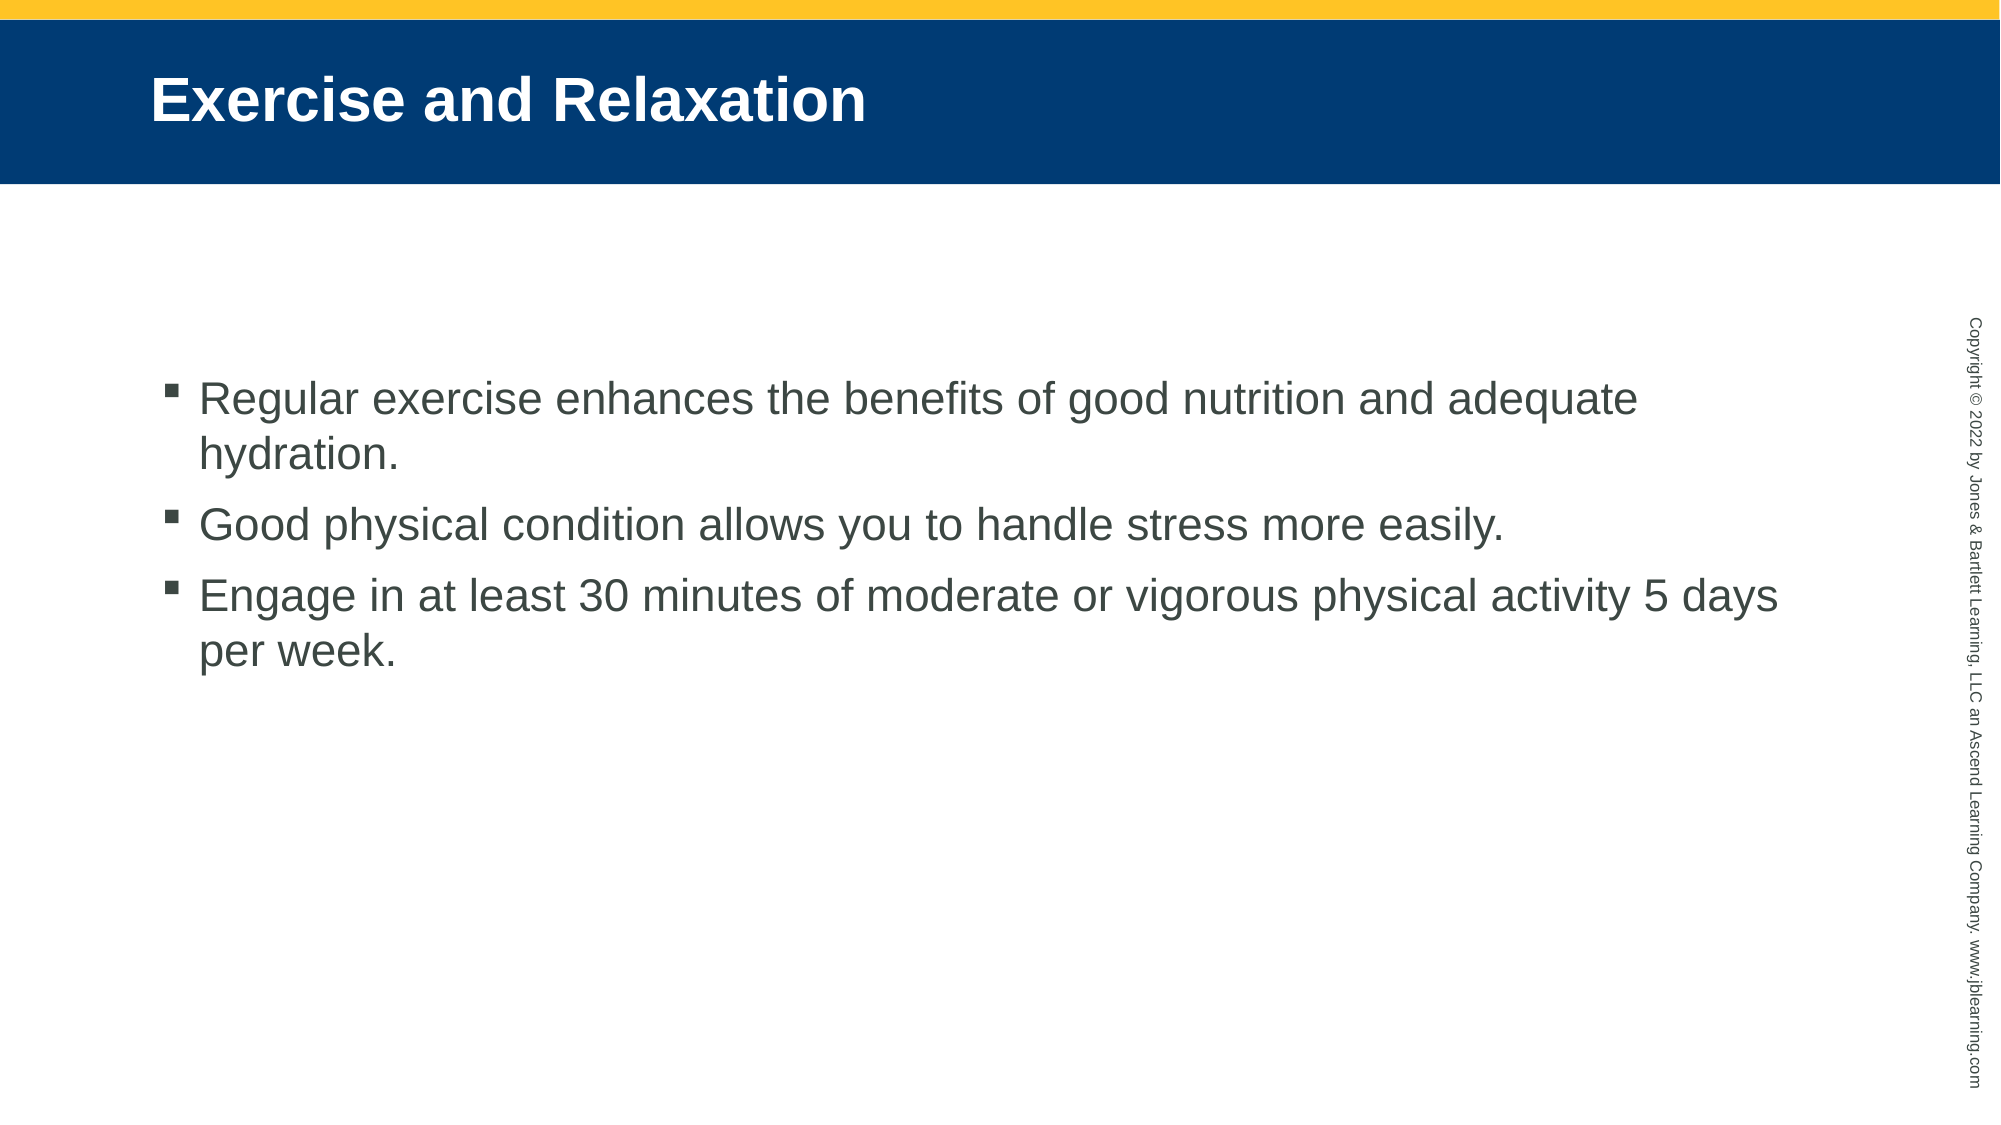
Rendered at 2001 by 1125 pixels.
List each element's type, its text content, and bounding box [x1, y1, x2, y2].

list Regular exercise enhances the benefits of good nutrition and adequate hydration. Good physical condition allows you to handle stress more easily. Engage in at least 30 minutes of moderate or vigorous physical activity 5 days per week. [146, 361, 1859, 1016]
title Exercise and Relaxation [0, 19, 2000, 185]
